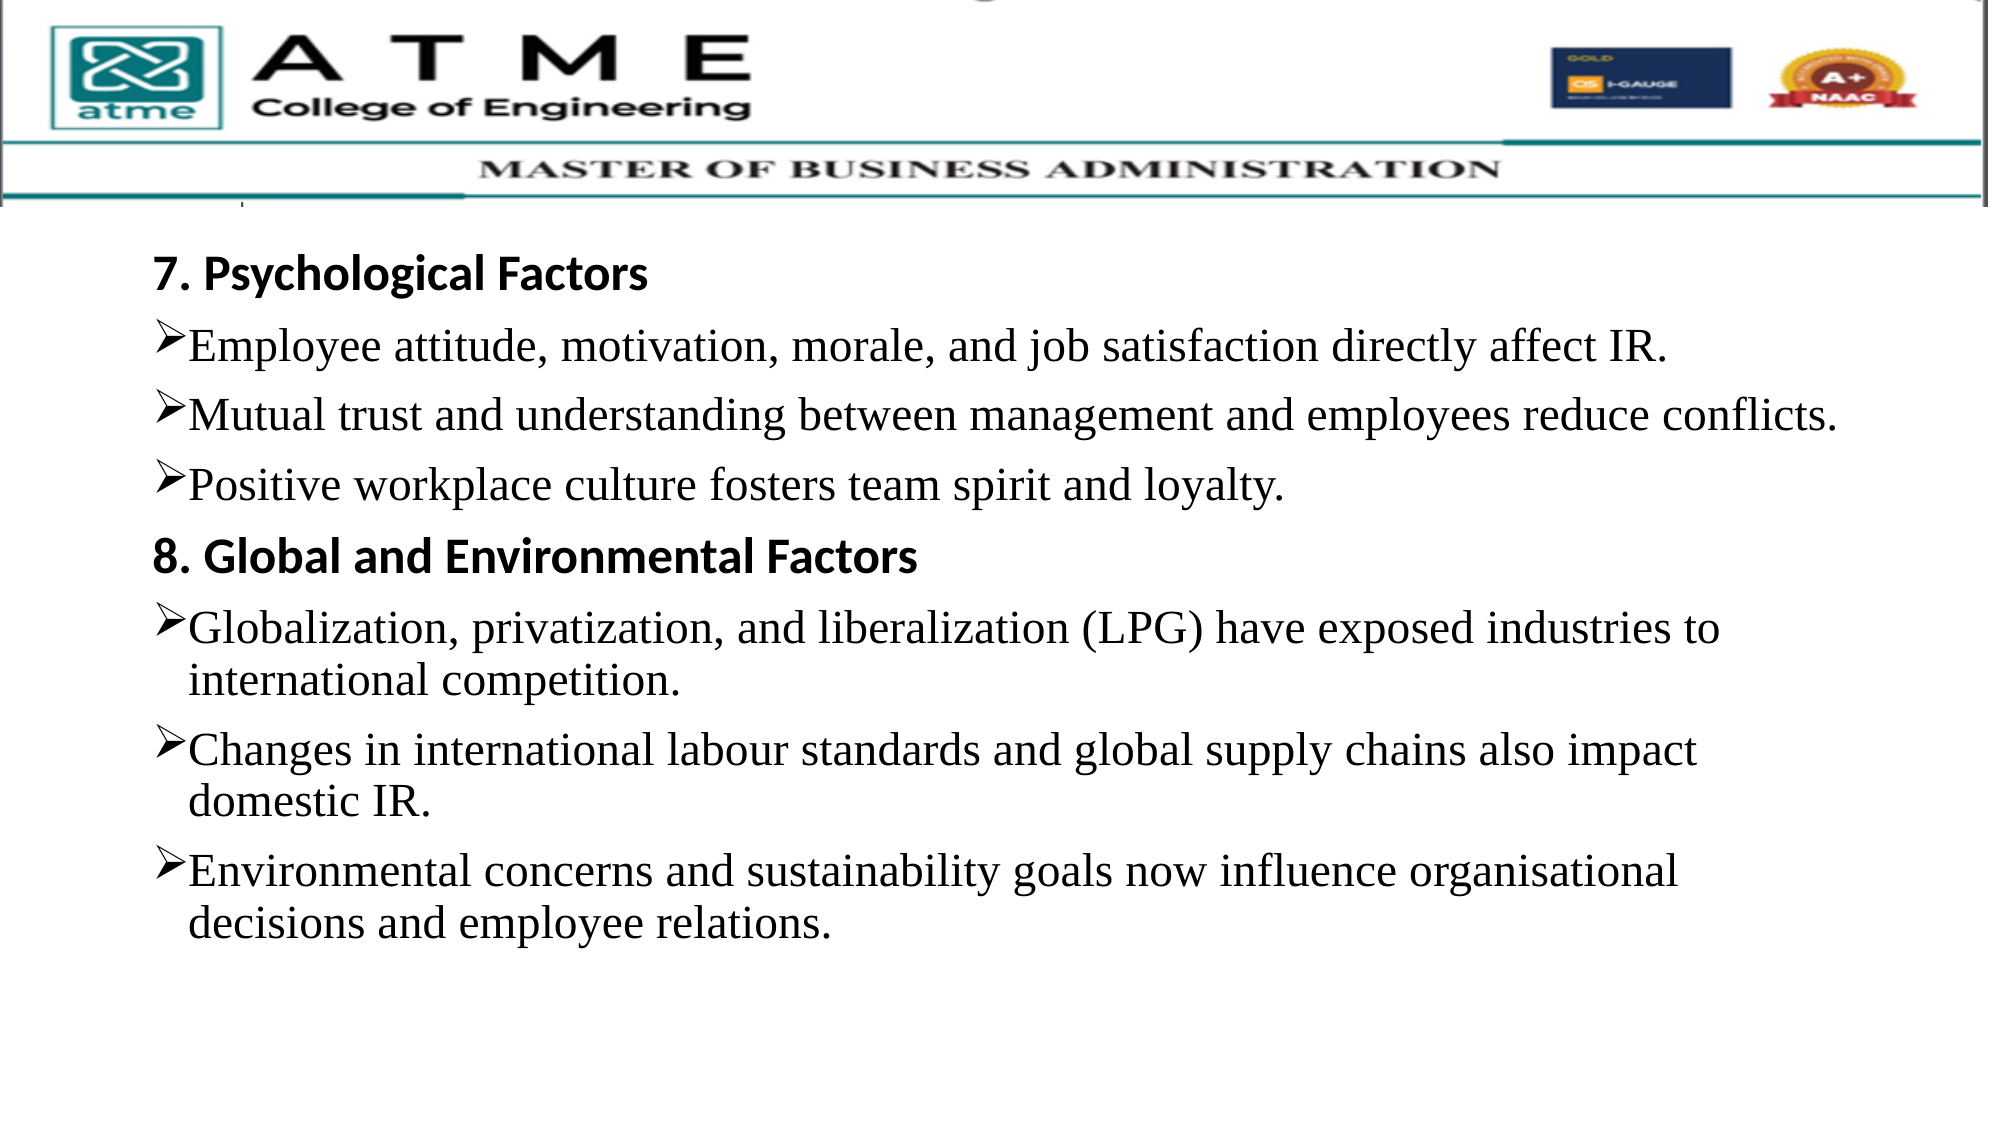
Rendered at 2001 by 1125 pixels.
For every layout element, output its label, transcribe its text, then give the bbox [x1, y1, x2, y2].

list 7. Psychological Factors Employee attitude, motivation, morale, and job satisfaction directly affect IR. Mutual trust and understanding between management and employees reduce conflicts. Positive workplace culture fosters team spirit and loyalty. 8. Global and Environmental Factors Globalization, privatization, and liberalization (LPG) have exposed industries to international competition. Changes in international labour standards and global supply chains also impact domestic IR. Environmental concerns and sustainability goals now influence organisational decisions and employee relations. [137, 238, 1863, 1014]
picture [0, 0, 1988, 207]
